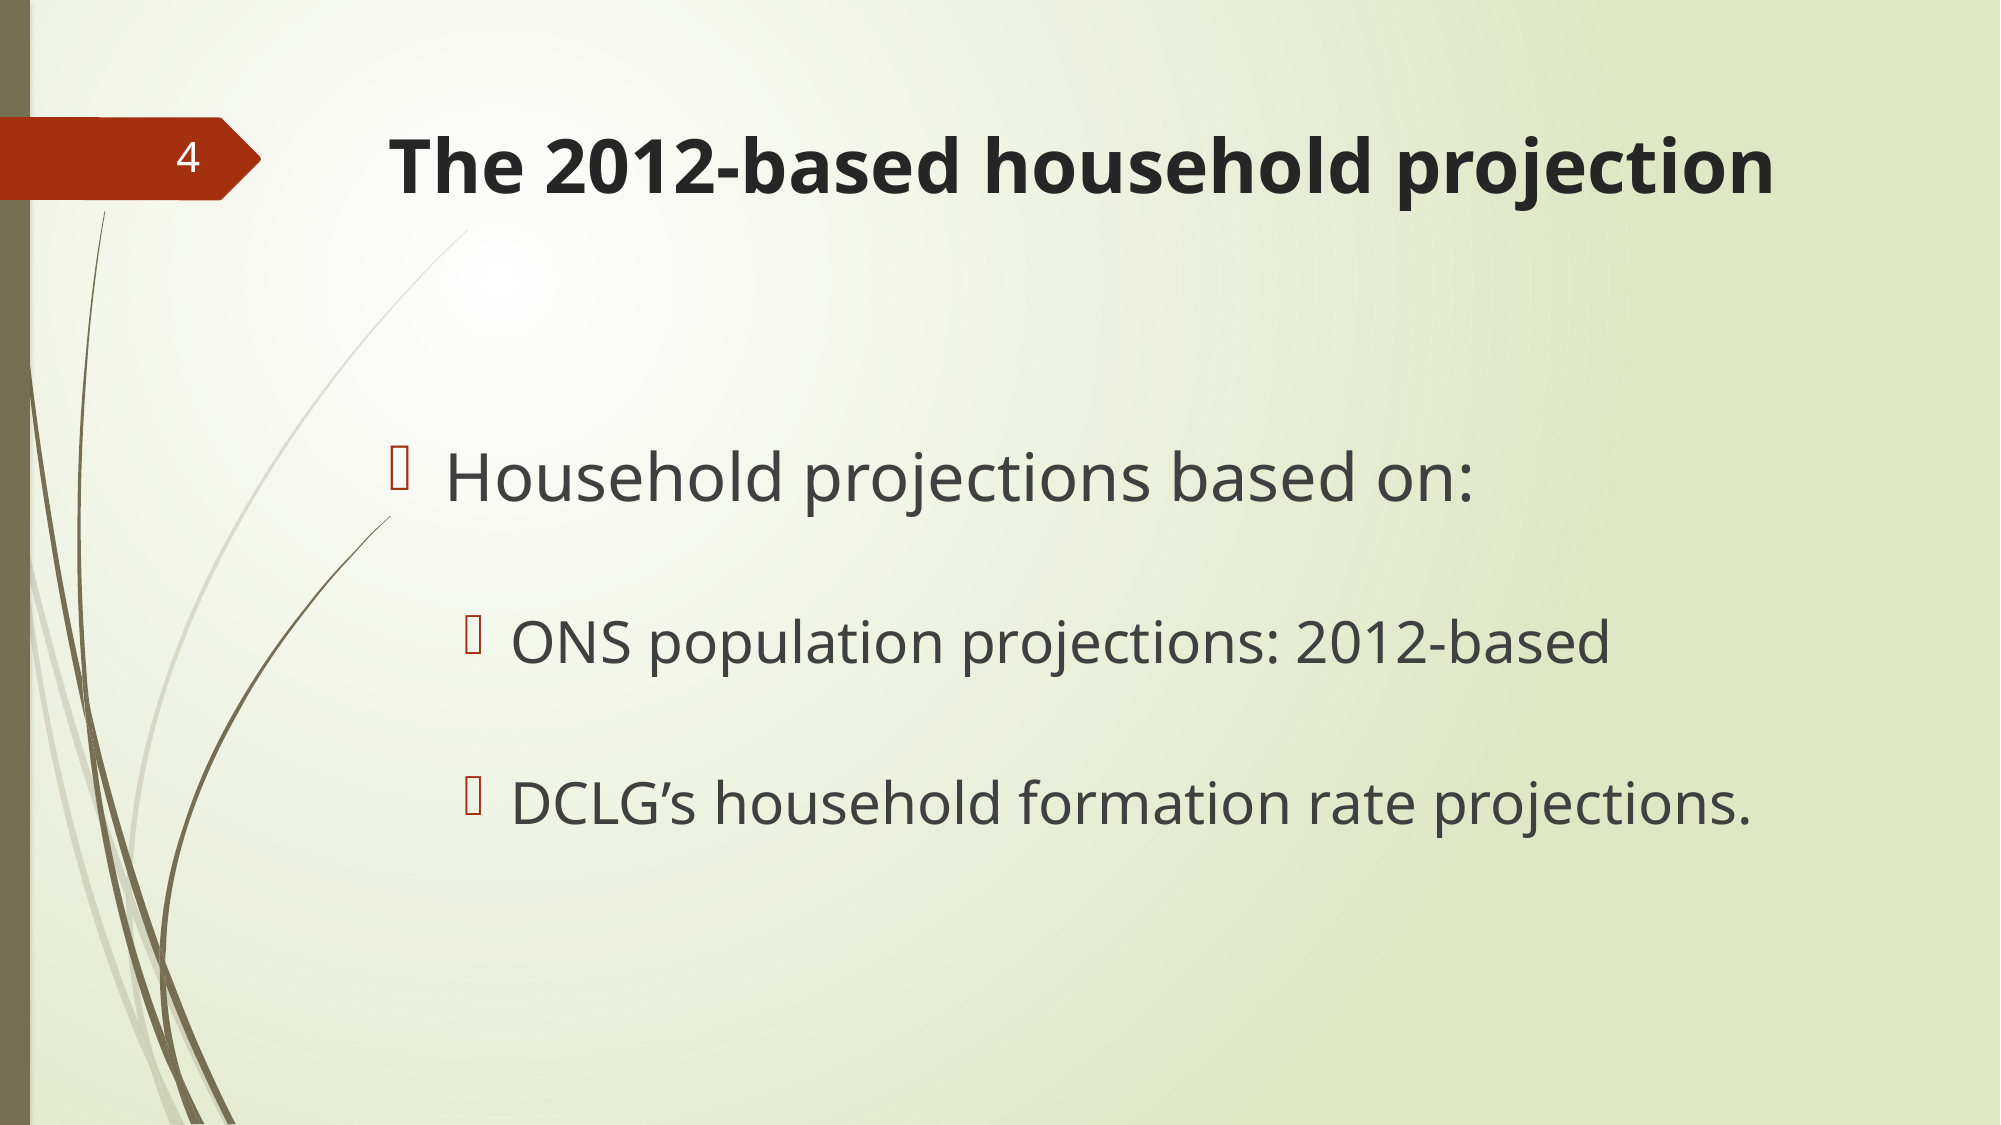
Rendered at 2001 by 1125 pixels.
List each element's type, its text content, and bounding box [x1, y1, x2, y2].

list Household projections based on: ONS population projections: 2012-based DCLG’s household formation rate projections. [373, 347, 1836, 1125]
slide_number 4 [87, 129, 216, 190]
title The 2012-based household projection [373, 110, 1888, 223]
